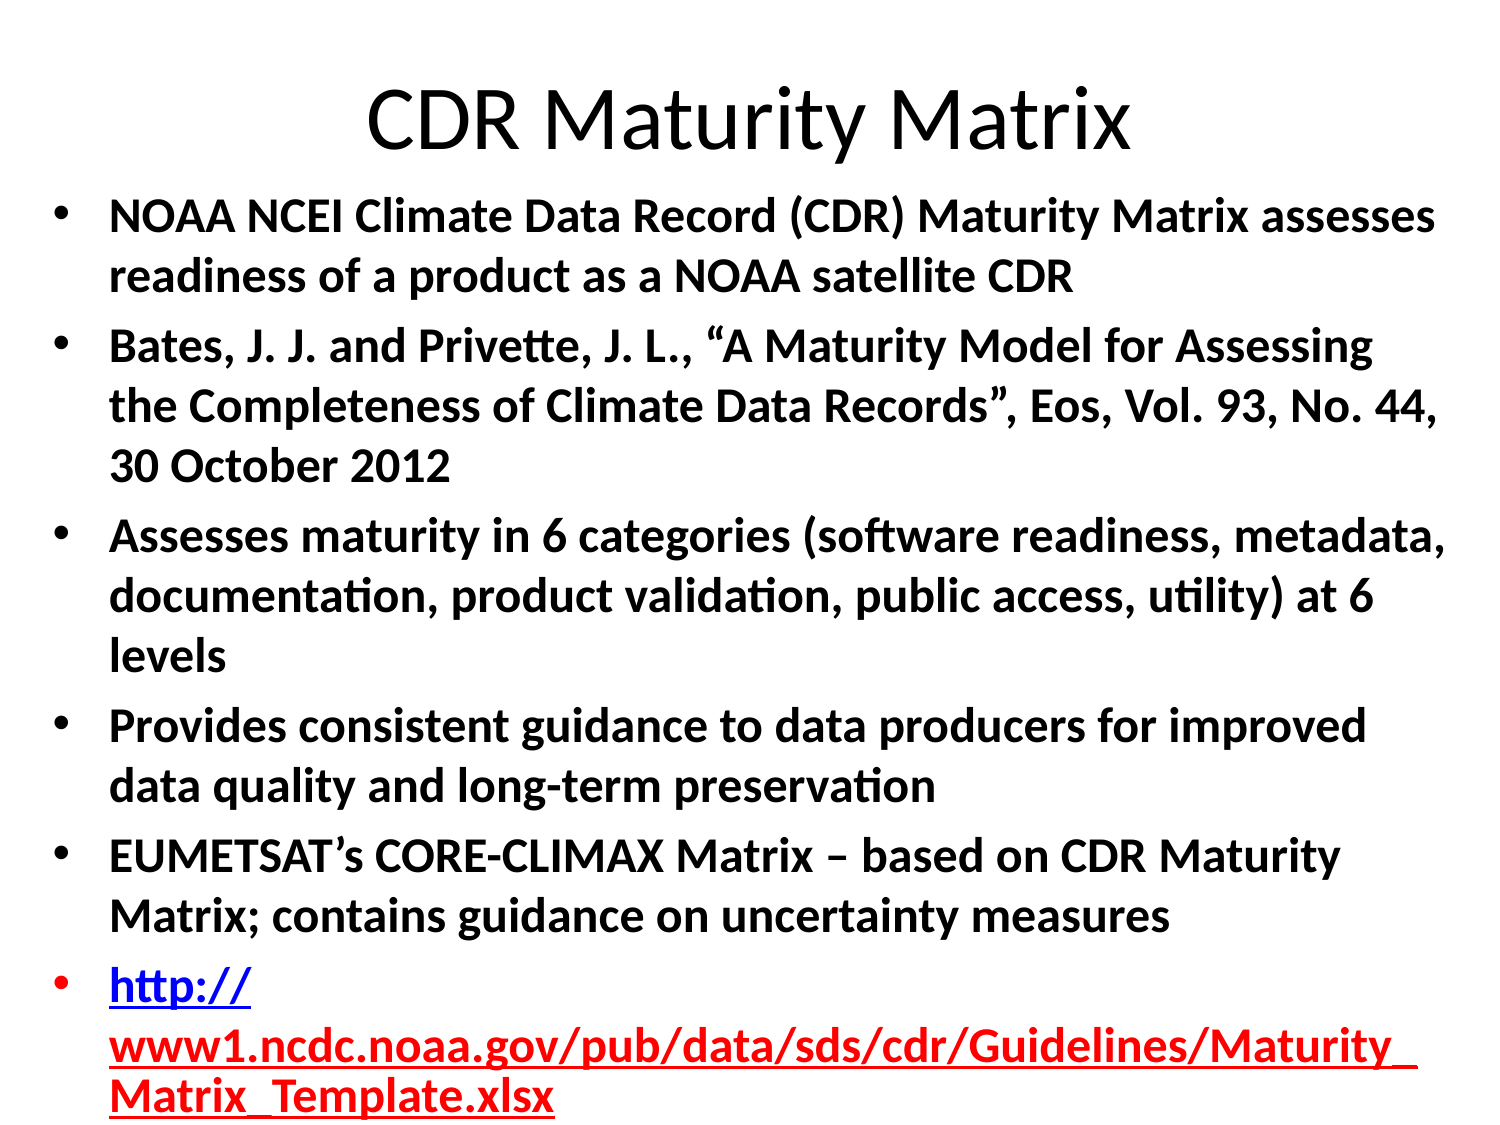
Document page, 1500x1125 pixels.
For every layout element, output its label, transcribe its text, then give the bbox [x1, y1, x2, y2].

list NOAA NCEI Climate Data Record (CDR) Maturity Matrix assesses readiness of a product as a NOAA satellite CDR Bates, J. J. and Privette, J. L., “A Maturity Model for Assessing the Completeness of Climate Data Records”, Eos, Vol. 93, No. 44, 30 October 2012 Assesses maturity in 6 categories (software readiness, metadata, documentation, product validation, public access, utility) at 6 levels Provides consistent guidance to data producers for improved data quality and long-term preservation EUMETSAT’s CORE-CLIMAX Matrix – based on CDR Maturity Matrix; contains guidance on uncertainty measures http://www1.ncdc.noaa.gov/pub/data/sds/cdr/Guidelines/Maturity_Matrix_Template.xlsx [37, 174, 1463, 1100]
title CDR Maturity Matrix [75, 12, 1425, 174]
